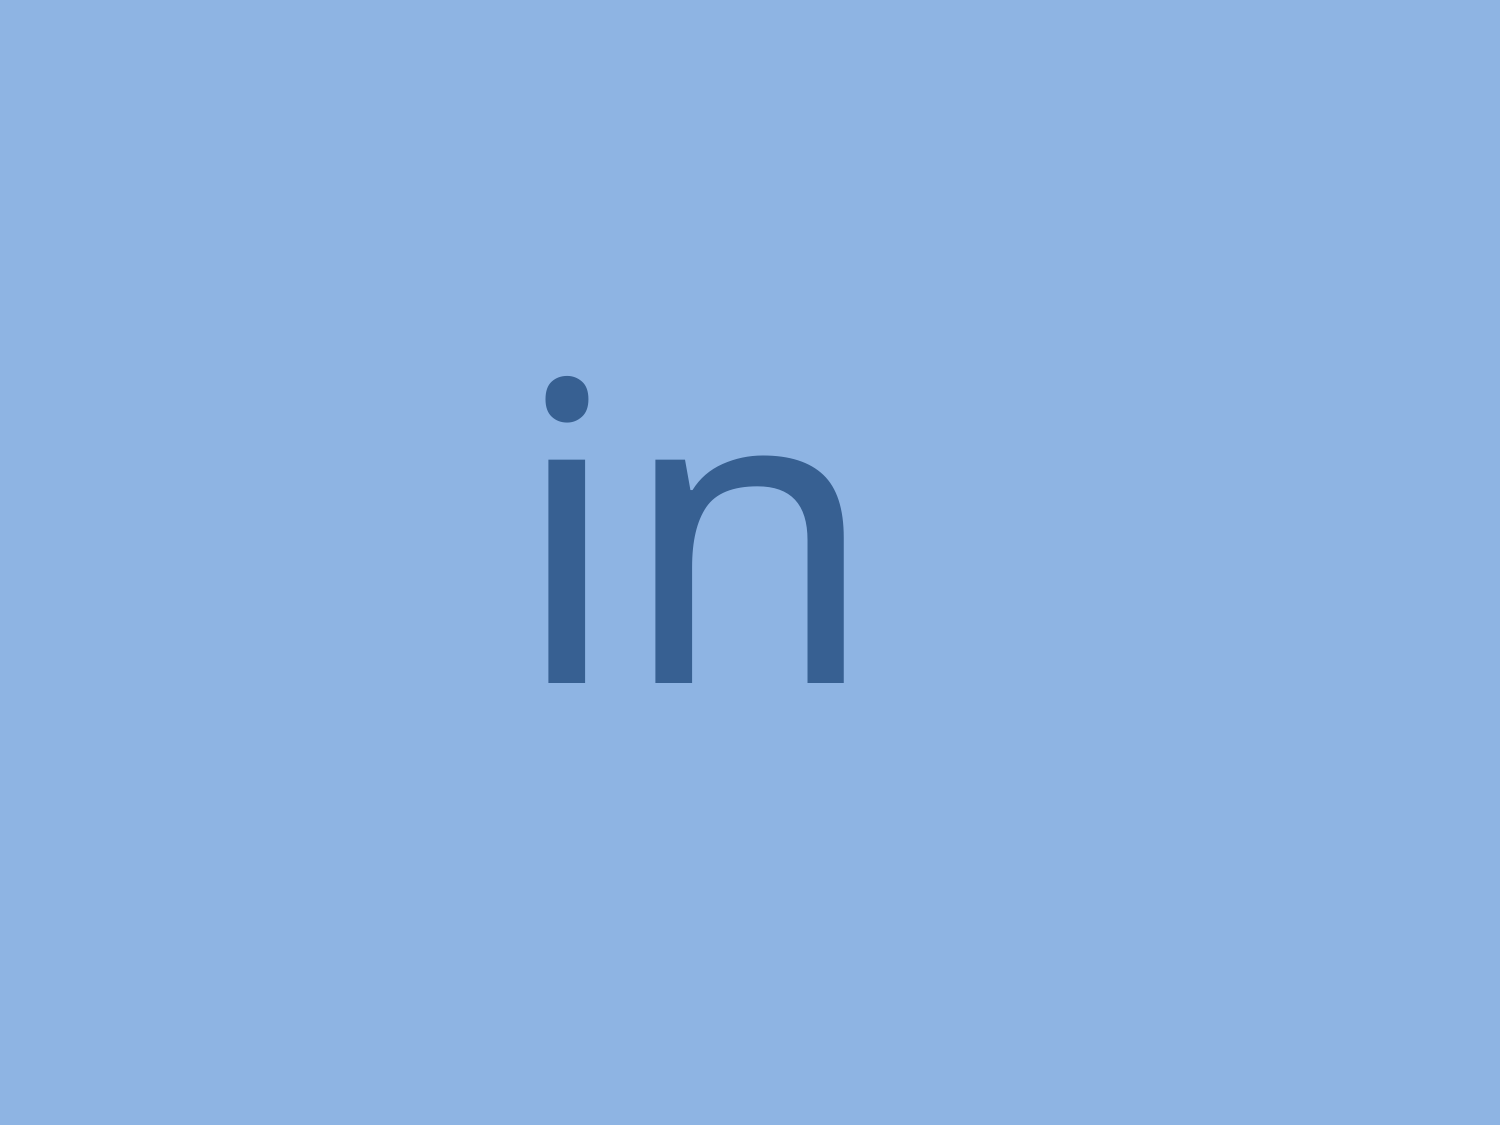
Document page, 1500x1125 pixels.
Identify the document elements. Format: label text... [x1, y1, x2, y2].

text_box in [41, 259, 1459, 775]
